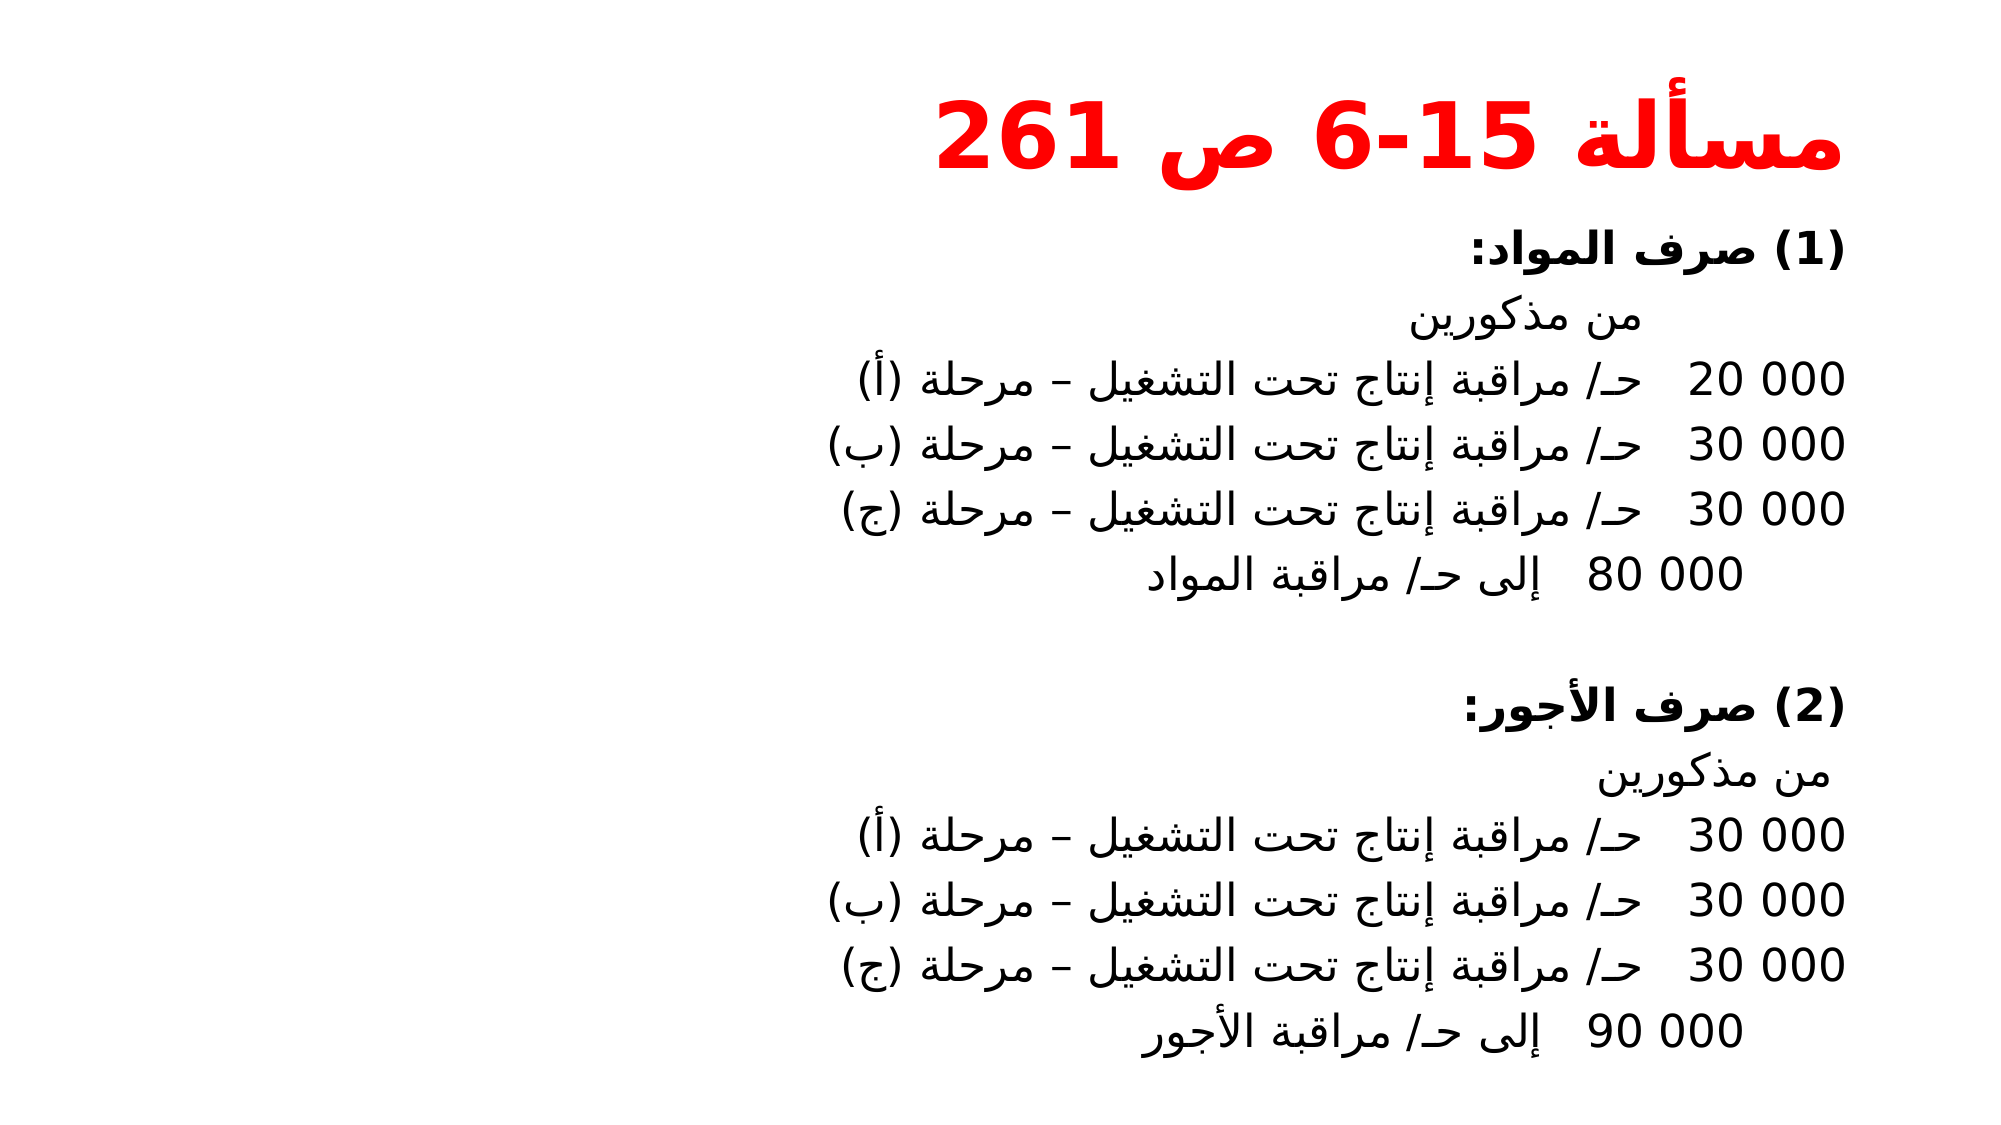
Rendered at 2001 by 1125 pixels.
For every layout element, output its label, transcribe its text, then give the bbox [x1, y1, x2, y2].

title مسألة 15-6 ص 261 [137, 59, 1863, 217]
list (1) صرف المواد: من مذكورين 000 20 حـ/ مراقبة إنتاج تحت التشغيل – مرحلة (أ) 000 30 حـ/ مراقبة إنتاج تحت التشغيل – مرحلة (ب) 000 30 حـ/ مراقبة إنتاج تحت التشغيل – مرحلة (ج) 000 80 إلى حـ/ مراقبة المواد (2) صرف الأجور: من مذكورين 000 30 حـ/ مراقبة إنتاج تحت التشغيل – مرحلة (أ) 000 30 حـ/ مراقبة إنتاج تحت التشغيل – مرحلة (ب) 000 30 حـ/ مراقبة إنتاج تحت التشغيل – مرحلة (ج) 000 90 إلى حـ/ مراقبة الأجور [137, 217, 1863, 1067]
